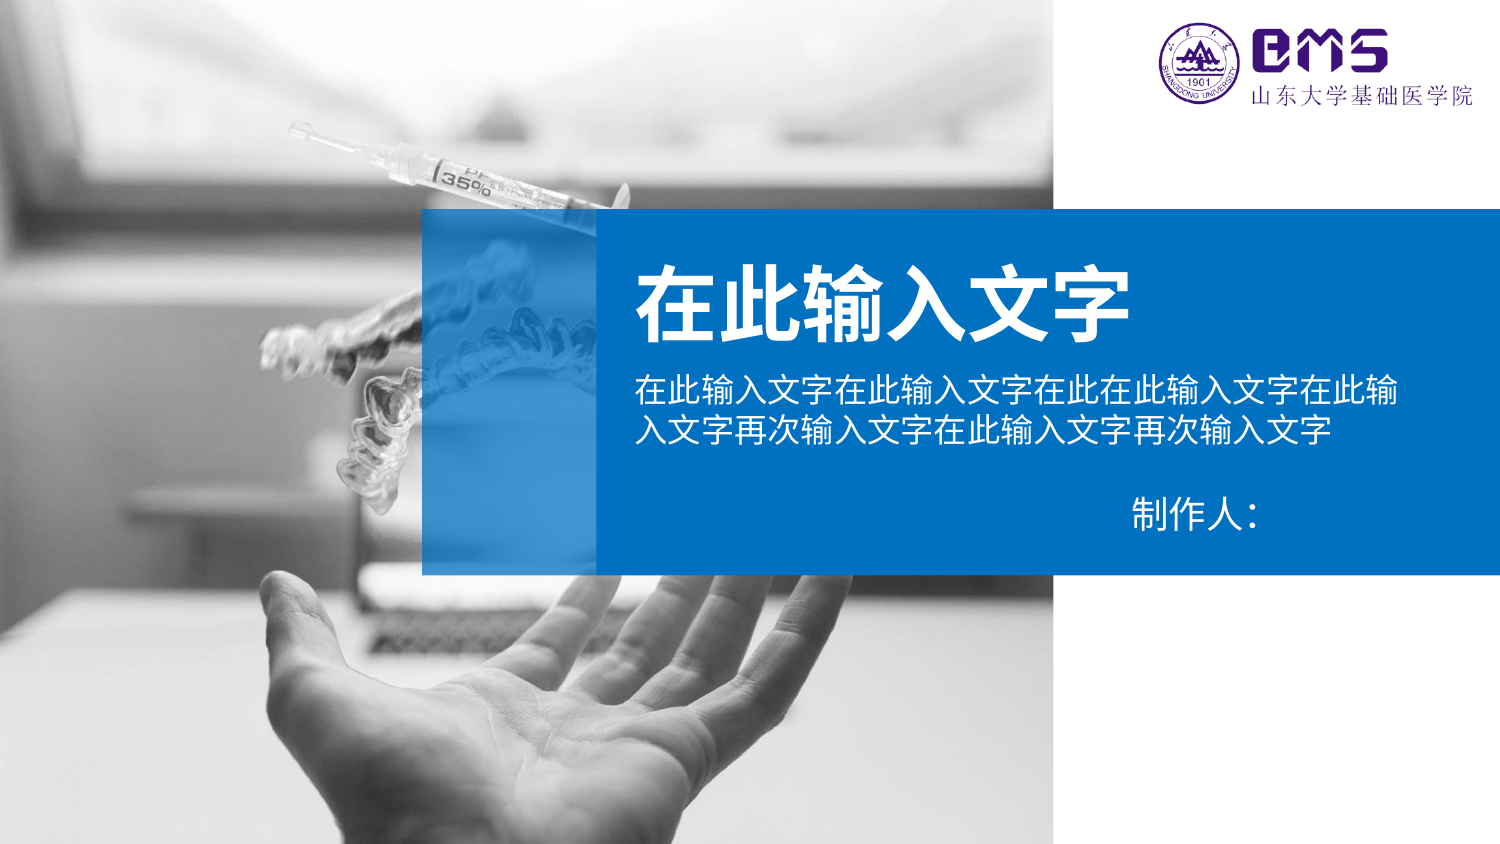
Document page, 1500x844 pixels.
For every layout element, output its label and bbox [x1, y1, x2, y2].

text_box [421, 208, 1500, 576]
picture [0, 0, 1054, 844]
picture [1127, 0, 1500, 151]
